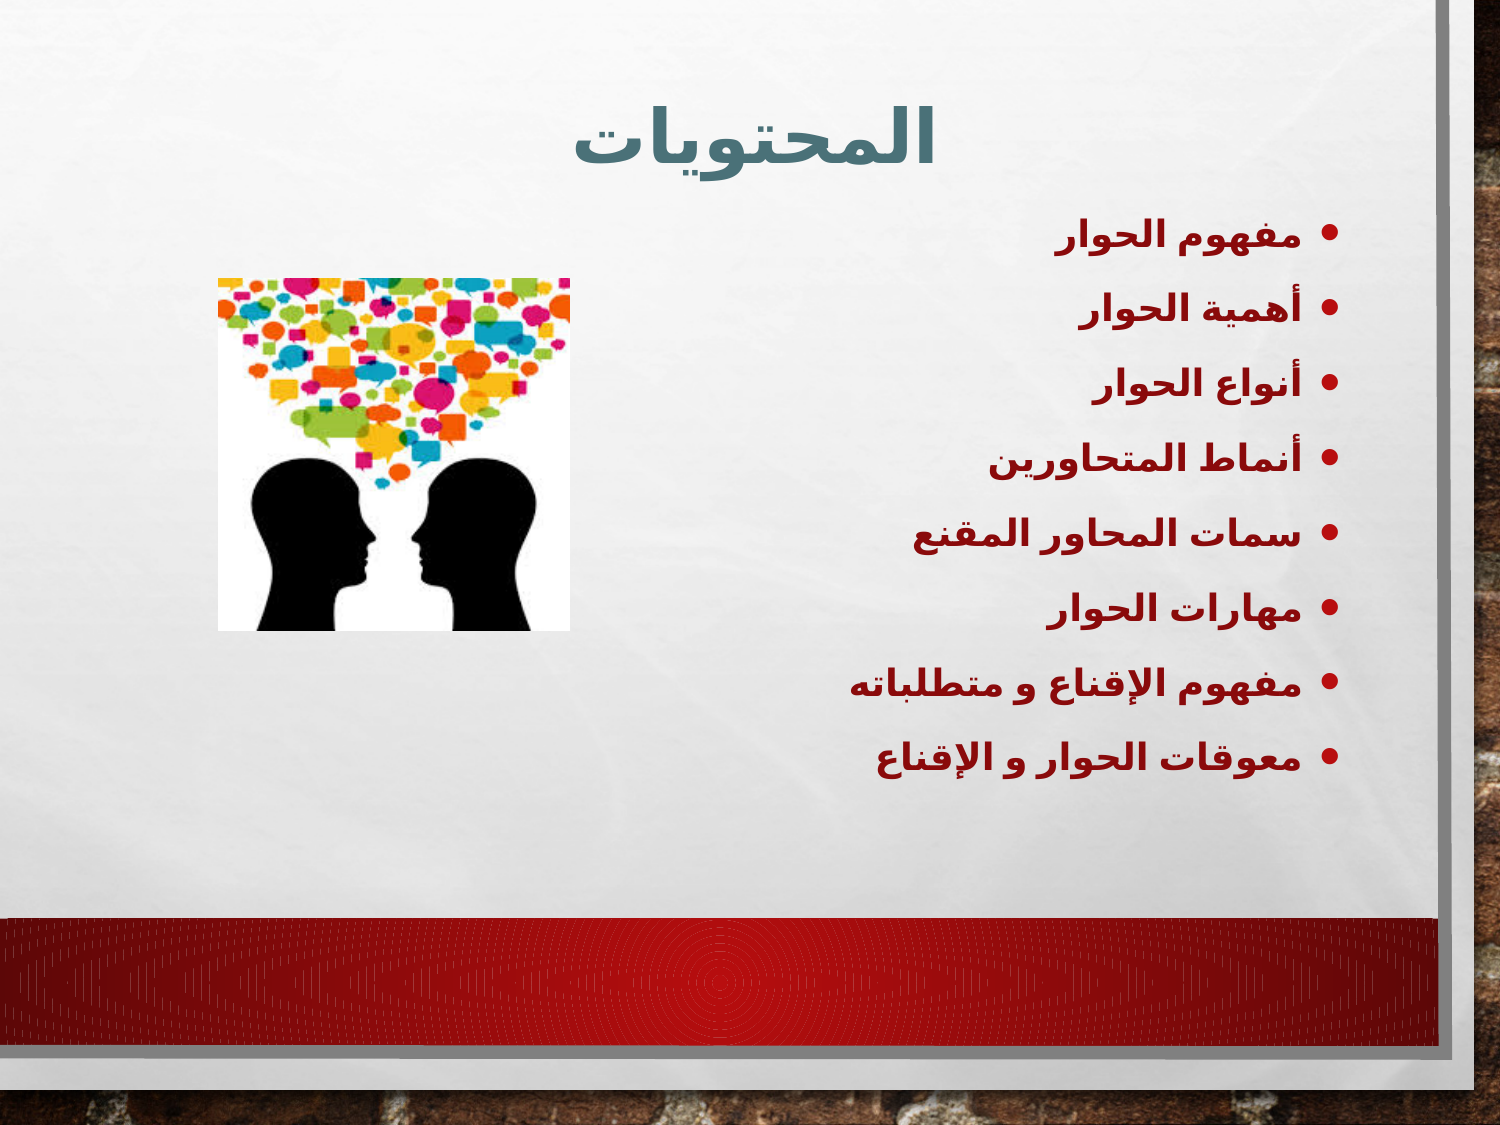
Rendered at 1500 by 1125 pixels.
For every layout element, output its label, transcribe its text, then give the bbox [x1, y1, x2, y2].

picture [218, 278, 571, 631]
title المحتويات [29, 45, 1483, 233]
list مفهوم الحوار أهمية الحوار أنواع الحوار أنماط المتحاورين سمات المحاور المقنع مهارات الحوار مفهوم الإقناع و متطلباته معوقات الحوار و الإقناع [76, 255, 1356, 799]
picture [0, 0, 1500, 1125]
